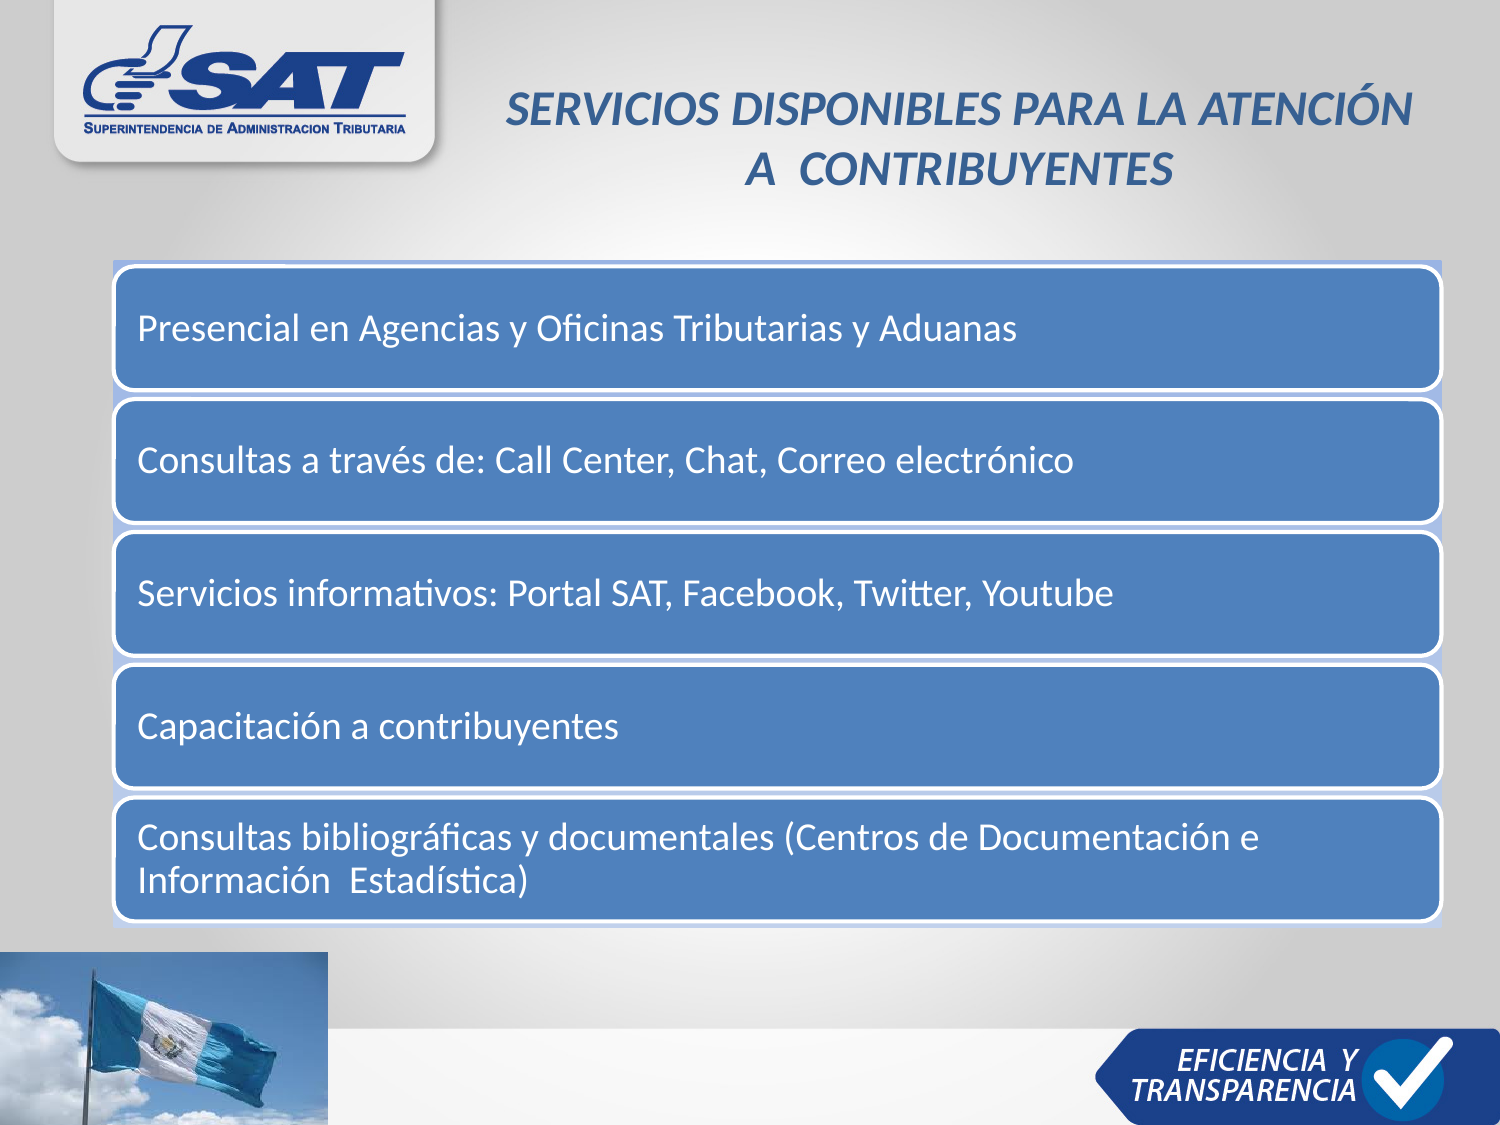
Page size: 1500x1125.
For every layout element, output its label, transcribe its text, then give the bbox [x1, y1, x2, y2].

text_box SERVICIOS DISPONIBLES PARA LA ATENCIÓN A CONTRIBUYENTES [478, 67, 1442, 203]
picture [0, 0, 1500, 1125]
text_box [113, 260, 1442, 928]
